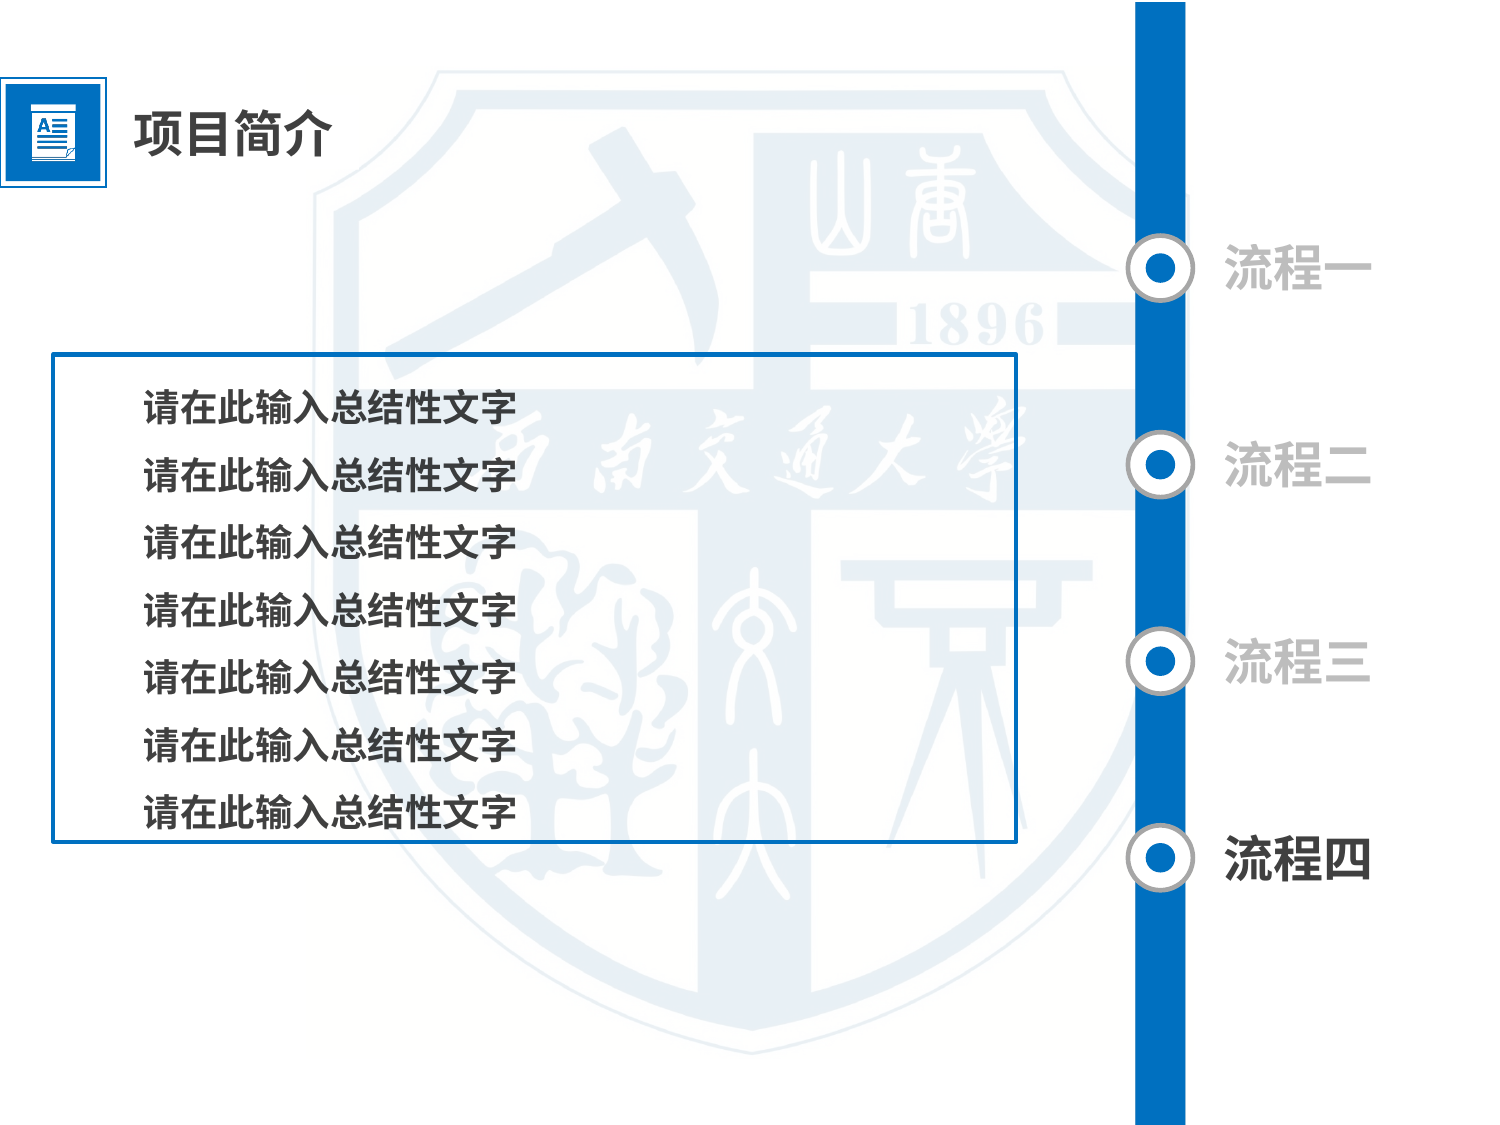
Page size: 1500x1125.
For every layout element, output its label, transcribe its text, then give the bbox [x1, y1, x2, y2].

text_box 流程四 [1208, 819, 1449, 895]
text_box 项目简介 [119, 94, 359, 170]
text_box 流程二 [1208, 426, 1449, 501]
text_box 流程一 [1208, 229, 1449, 304]
text_box 请在此输入总结性文字 请在此输入总结性文字 请在此输入总结性文字 请在此输入总结性文字 请在此输入总结性文字 请在此输入总结性文字 请在此输入总结性文字 [53, 354, 1017, 842]
text_box 流程三 [1208, 623, 1449, 698]
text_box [1127, 1, 1193, 1125]
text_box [0, 78, 107, 188]
